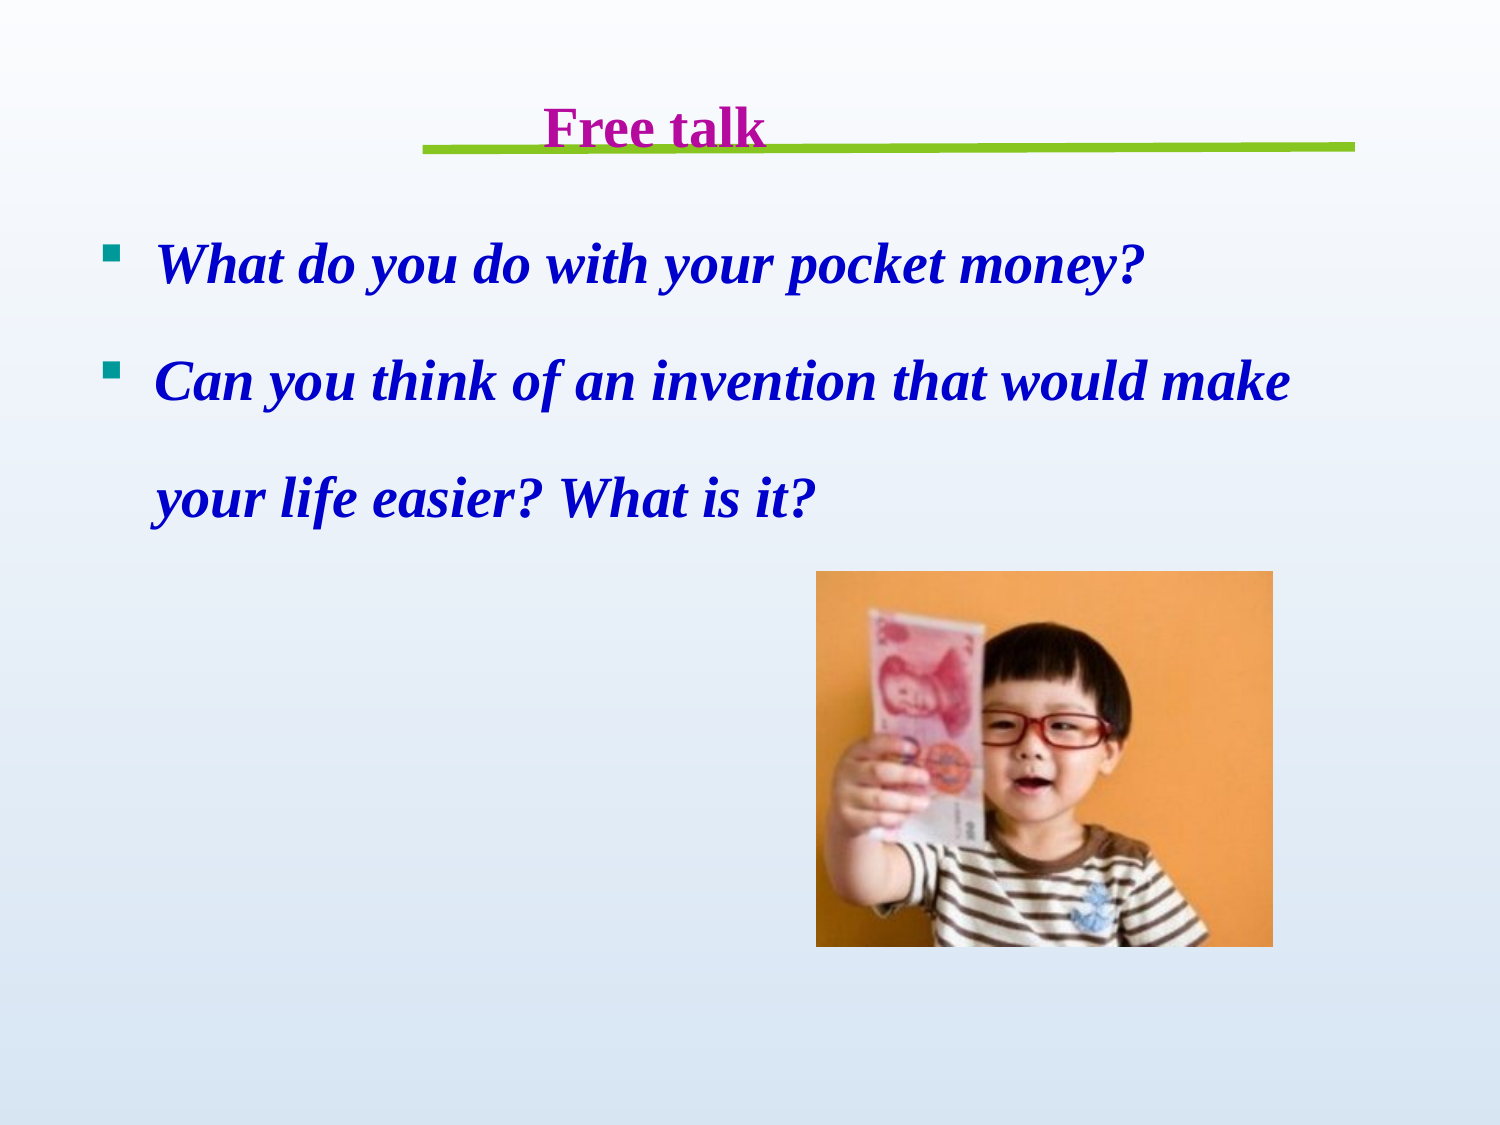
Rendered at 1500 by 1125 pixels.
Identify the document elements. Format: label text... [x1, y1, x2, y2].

text_box What do you do with your pocket money? Can you think of an invention that would make your life easier? What is it? [83, 183, 1308, 537]
text_box Free talk [528, 158, 1202, 167]
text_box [422, 146, 1356, 150]
picture [816, 571, 1274, 947]
text_box Free talk [528, 60, 1202, 145]
